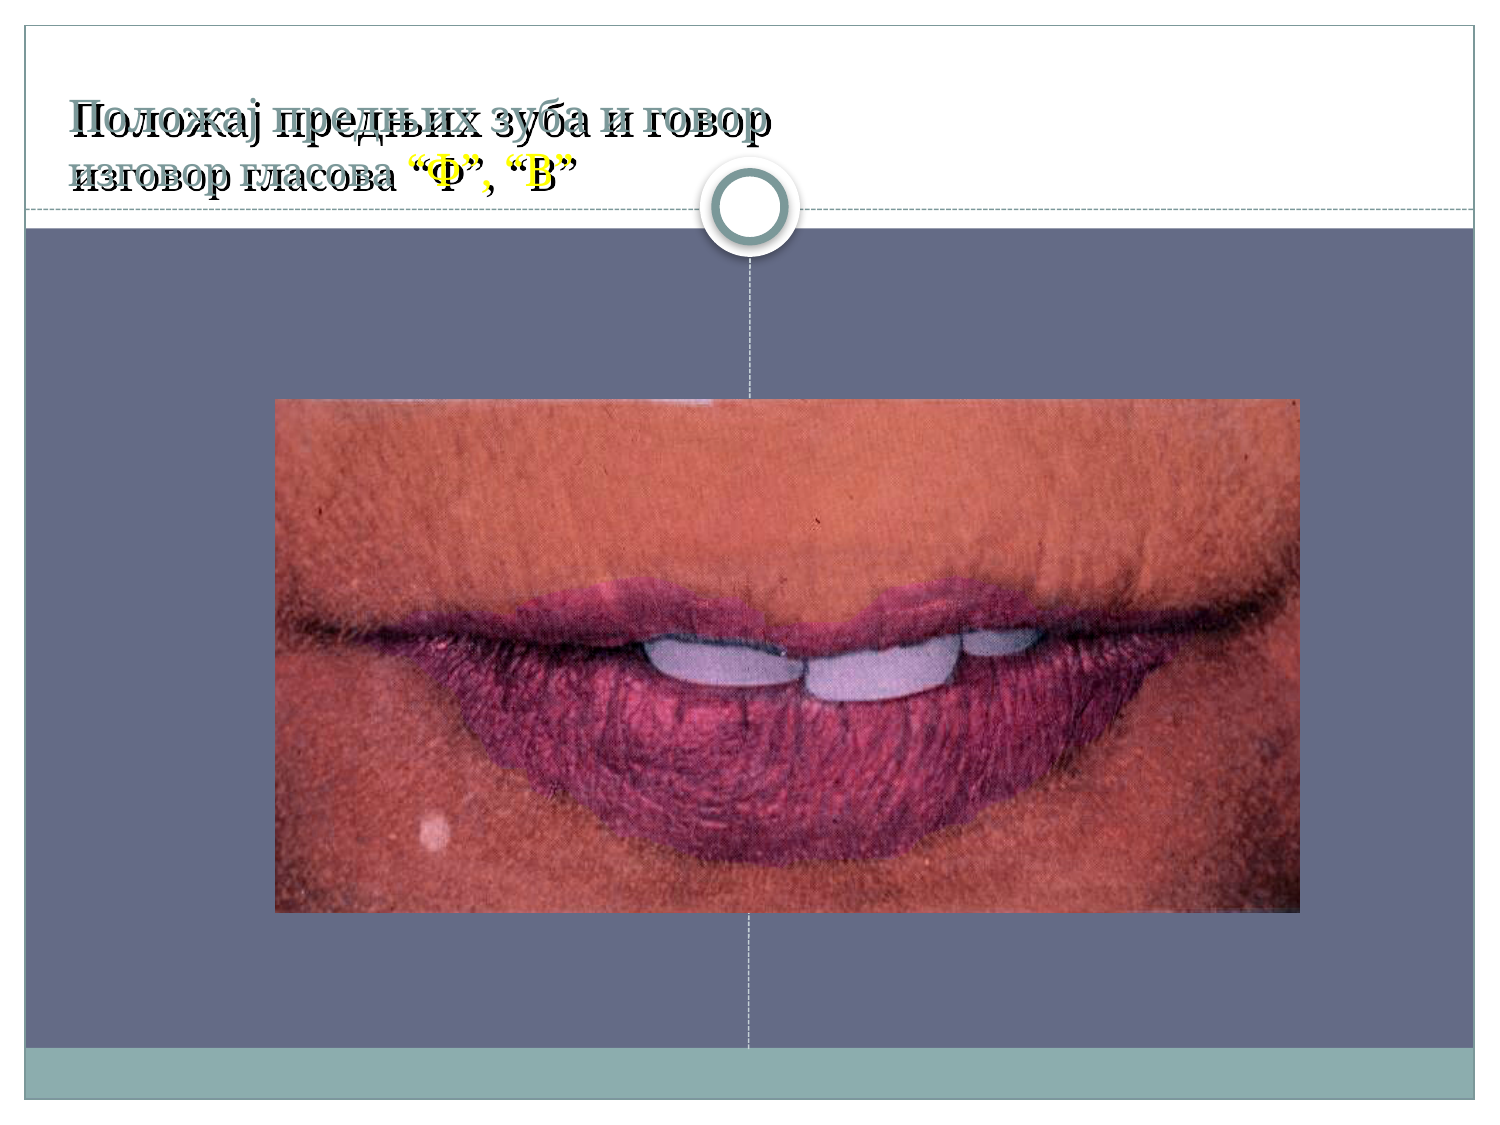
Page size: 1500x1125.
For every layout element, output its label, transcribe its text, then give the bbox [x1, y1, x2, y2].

title Положај предњих зуба и говор изговор гласова “Ф”, “В” [53, 78, 1454, 203]
picture [274, 399, 1301, 913]
